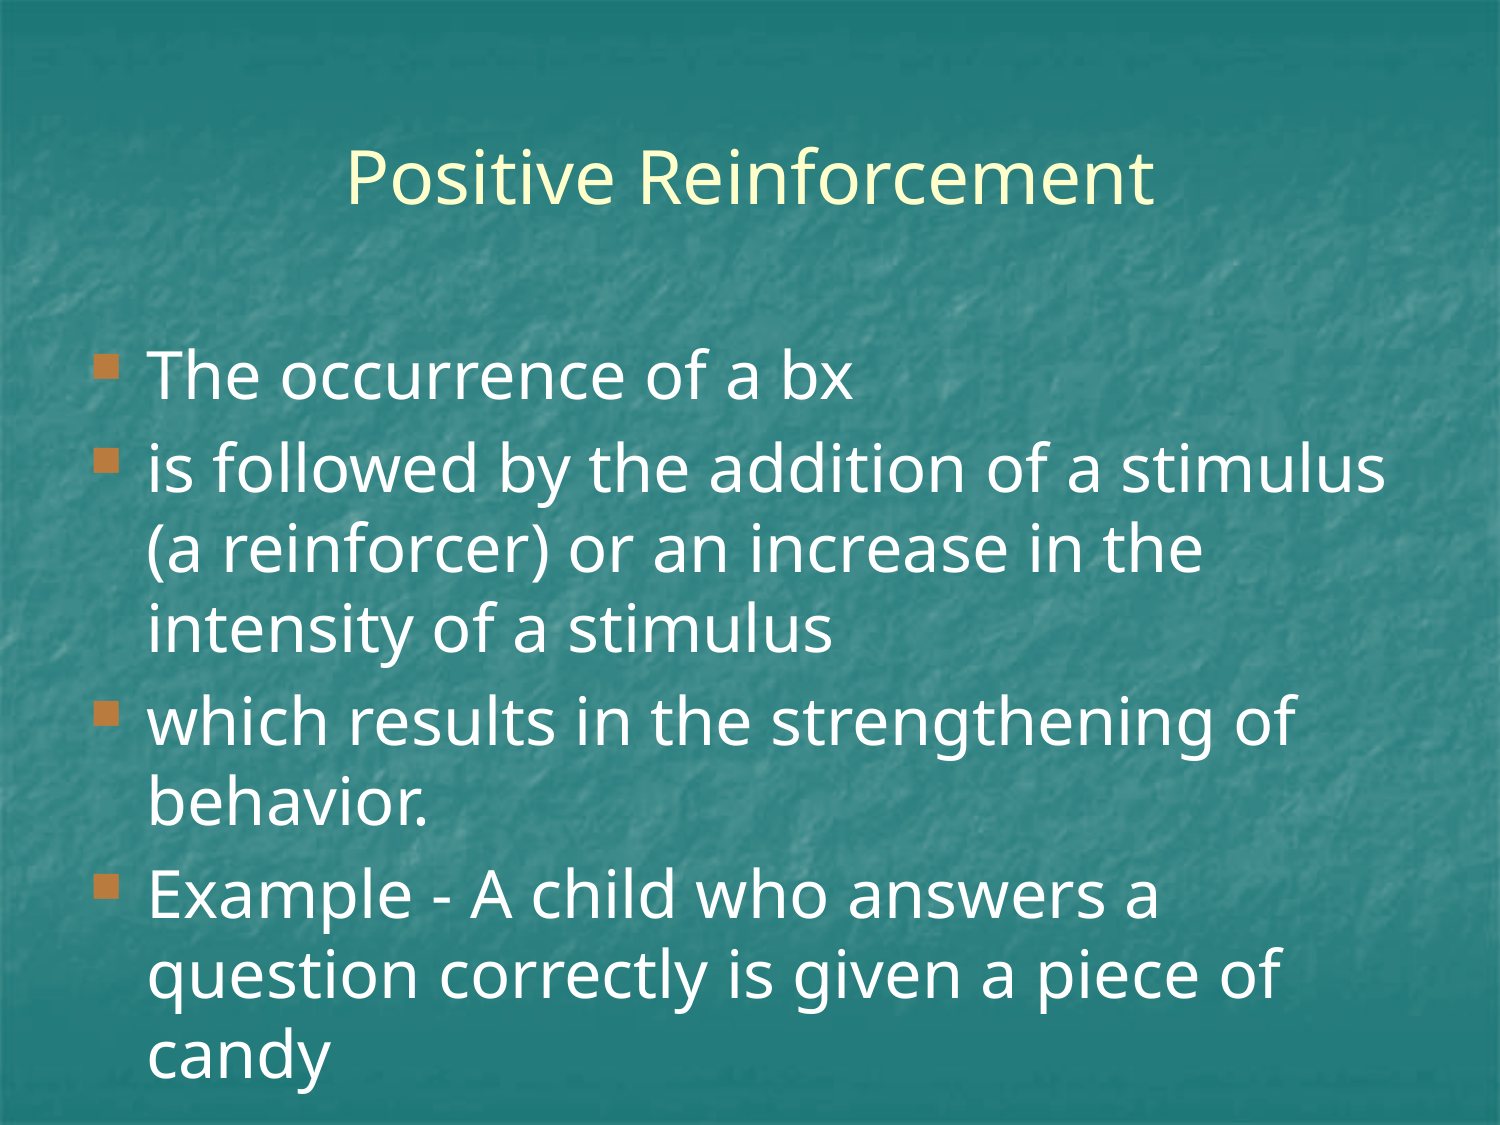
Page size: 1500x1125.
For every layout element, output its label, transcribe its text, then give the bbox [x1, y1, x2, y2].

list The occurrence of a bx is followed by the addition of a stimulus (a reinforcer) or an increase in the intensity of a stimulus which results in the strengthening of behavior. Example - A child who answers a question correctly is given a piece of candy [74, 324, 1426, 1001]
title Positive Reinforcement [74, 62, 1426, 288]
